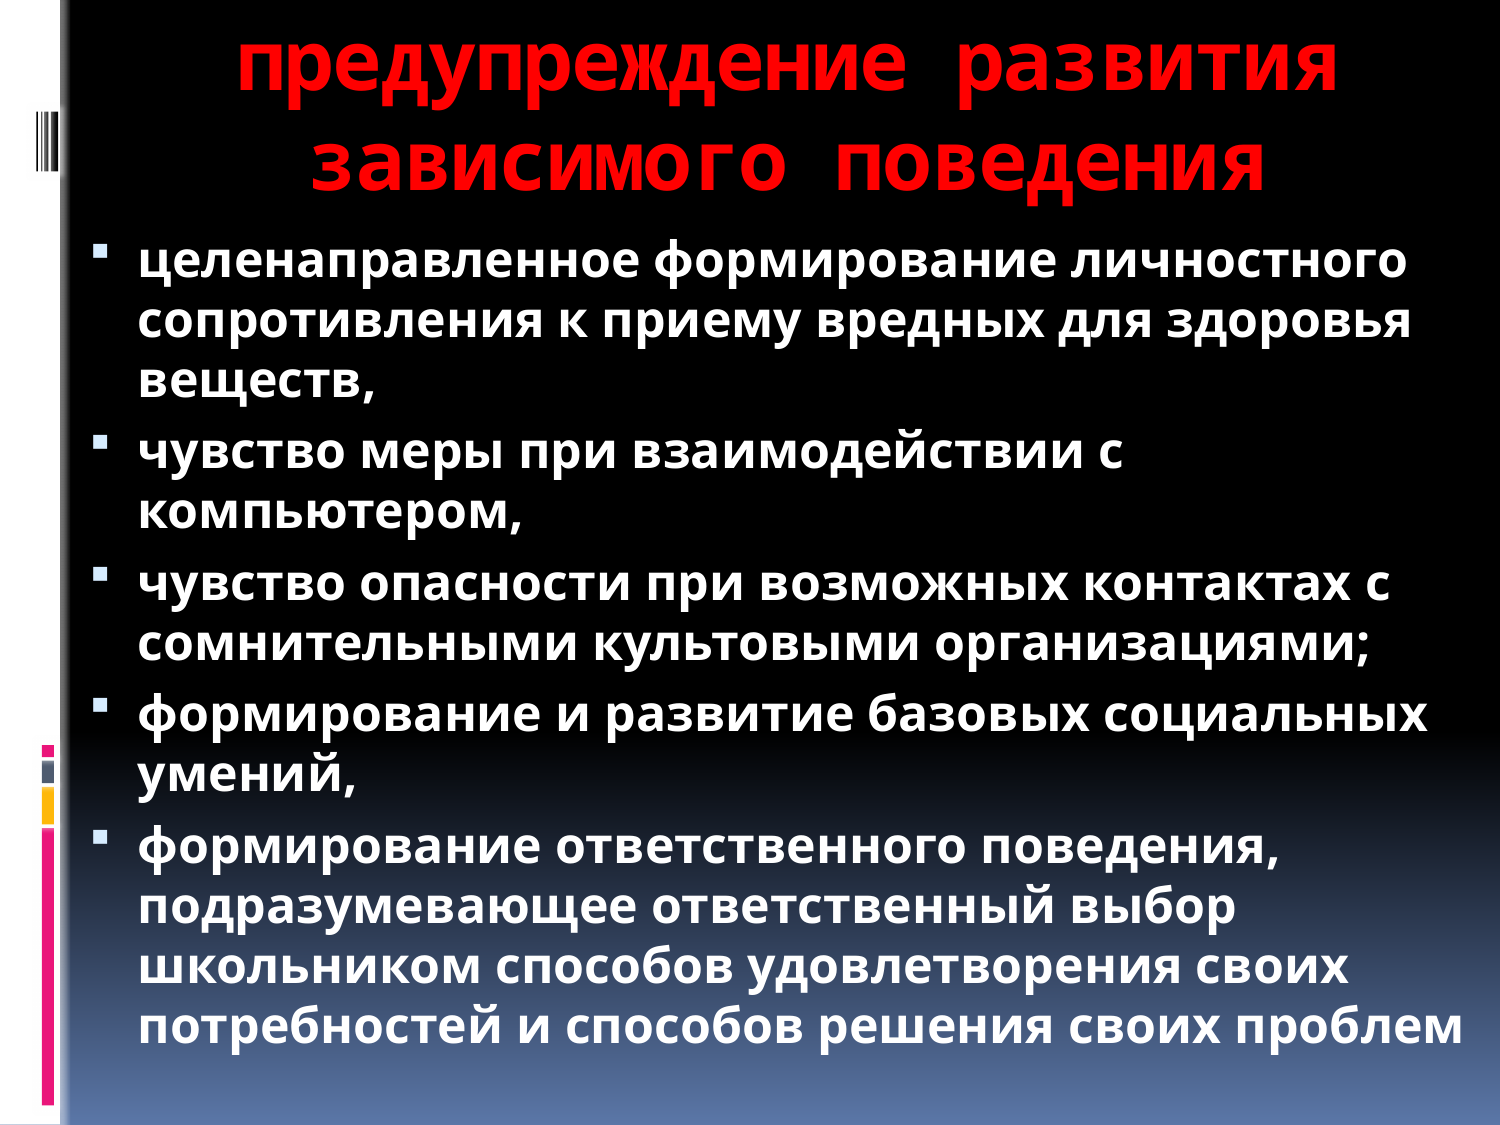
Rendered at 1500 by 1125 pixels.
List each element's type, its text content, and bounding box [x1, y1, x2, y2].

list целенаправленное формирование личностного сопротивления к приему вредных для здоровья веществ, чувство меры при взаимодействии с компьютером, чувство опасности при возможных контактах с сомнительными культовыми организациями; формирование и развитие базовых социальных умений, формирование ответственного поведения, подразумевающее ответственный выбор школьником способов удовлетворения своих потребностей и способов решения своих проблем [64, 219, 1483, 1125]
title предупреждение развития зависимого поведения [150, 0, 1425, 219]
